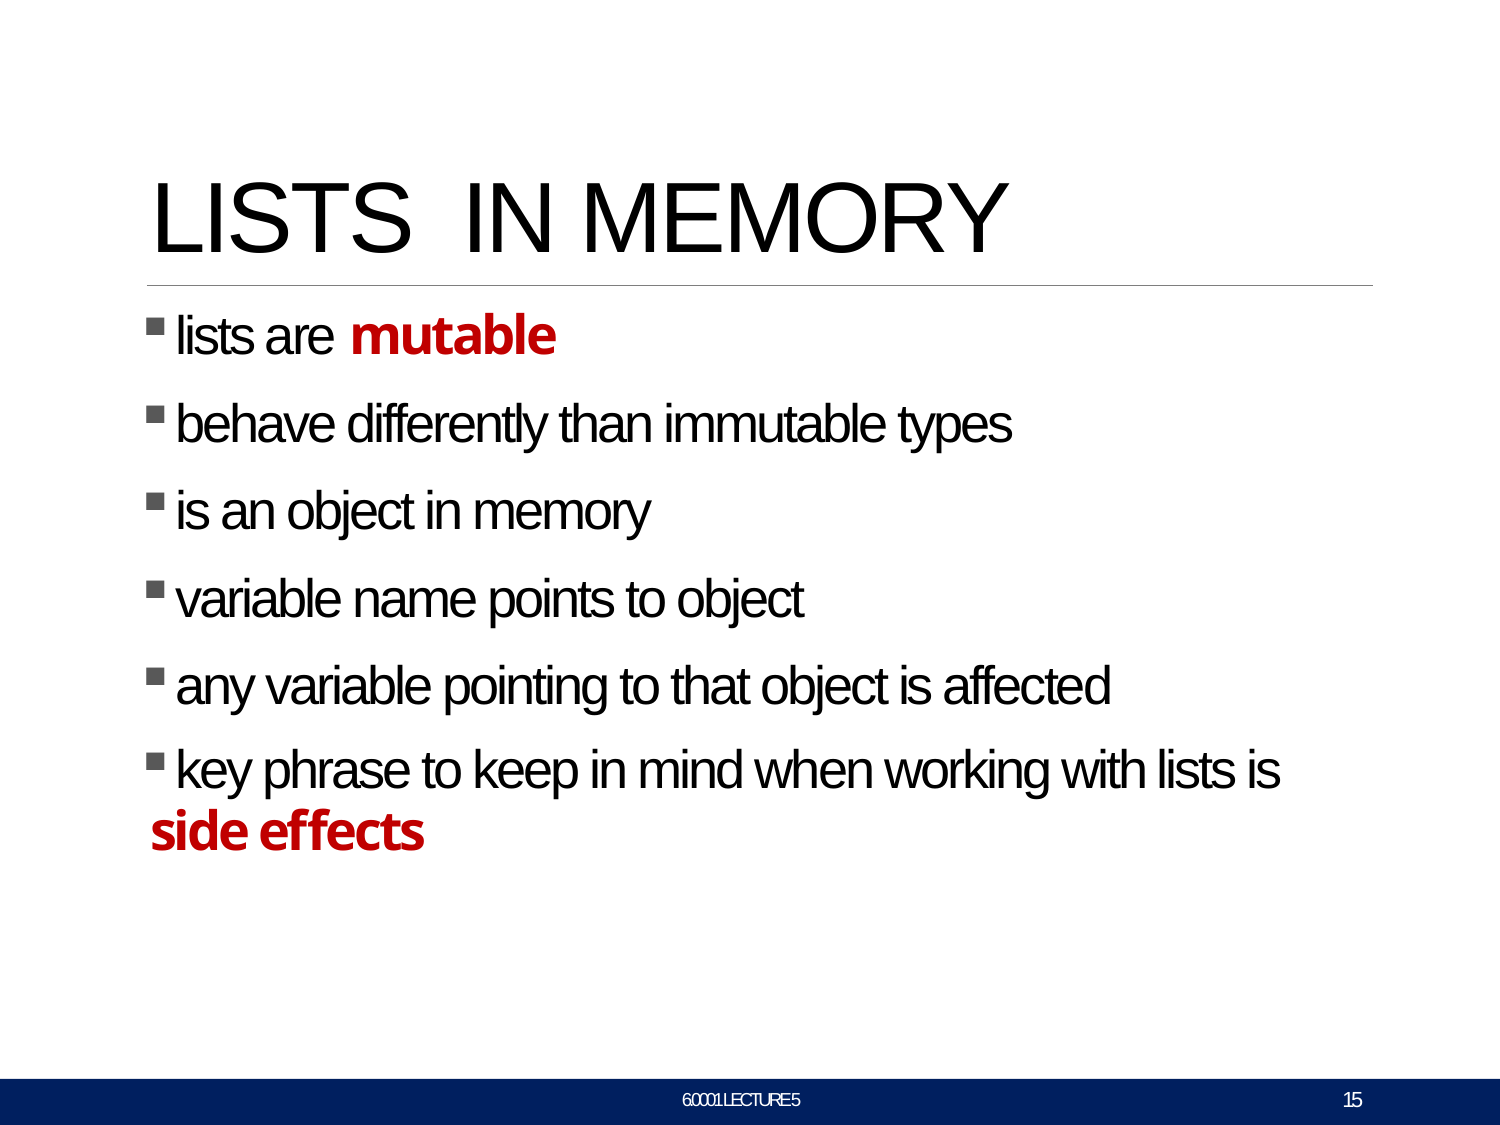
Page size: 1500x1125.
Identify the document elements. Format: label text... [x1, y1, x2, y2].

title LISTS IN MEMORY [147, 149, 1313, 275]
slide_number 15 [1338, 1088, 1369, 1125]
footer 6.0001 LECTURE 5 [679, 1090, 821, 1125]
text_box lists are mutable behave differently than immutable types is an object in memory variable name points to object any variable pointing to that object is affected key phrase to keep in mind when working with lists is side effects [132, 275, 1340, 862]
